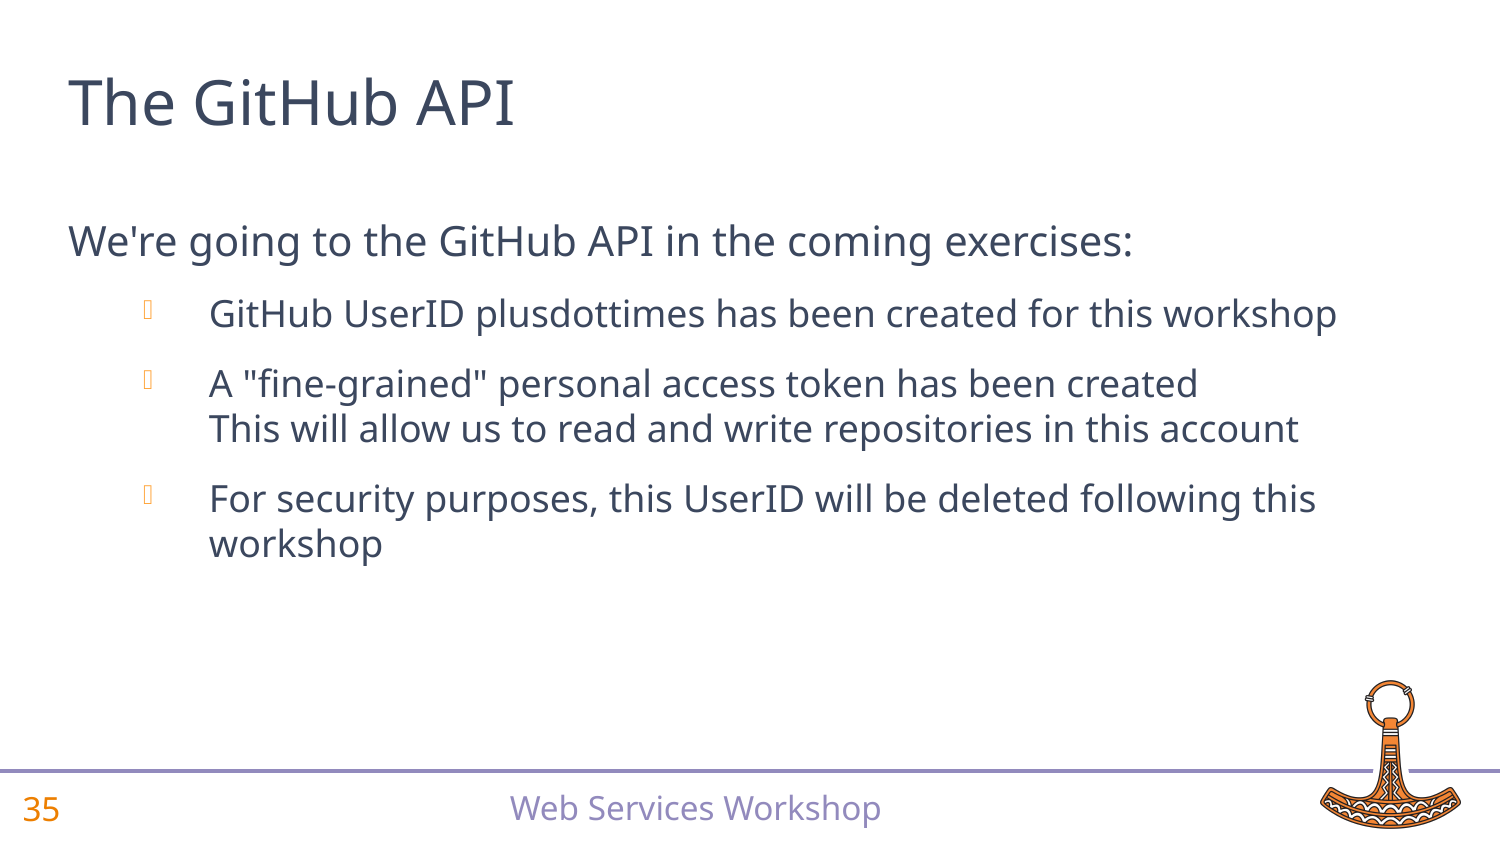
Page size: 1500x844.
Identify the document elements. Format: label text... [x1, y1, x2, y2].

picture [1320, 680, 1461, 829]
title The GitHub API [53, 43, 1203, 157]
list We're going to the GitHub API in the coming exercises: GitHub UserID plusdottimes has been created for this workshop A "fine-grained" personal access token has been created This will allow us to read and write repositories in this account For security purposes, this UserID will be deleted following this workshop [53, 207, 1453, 740]
